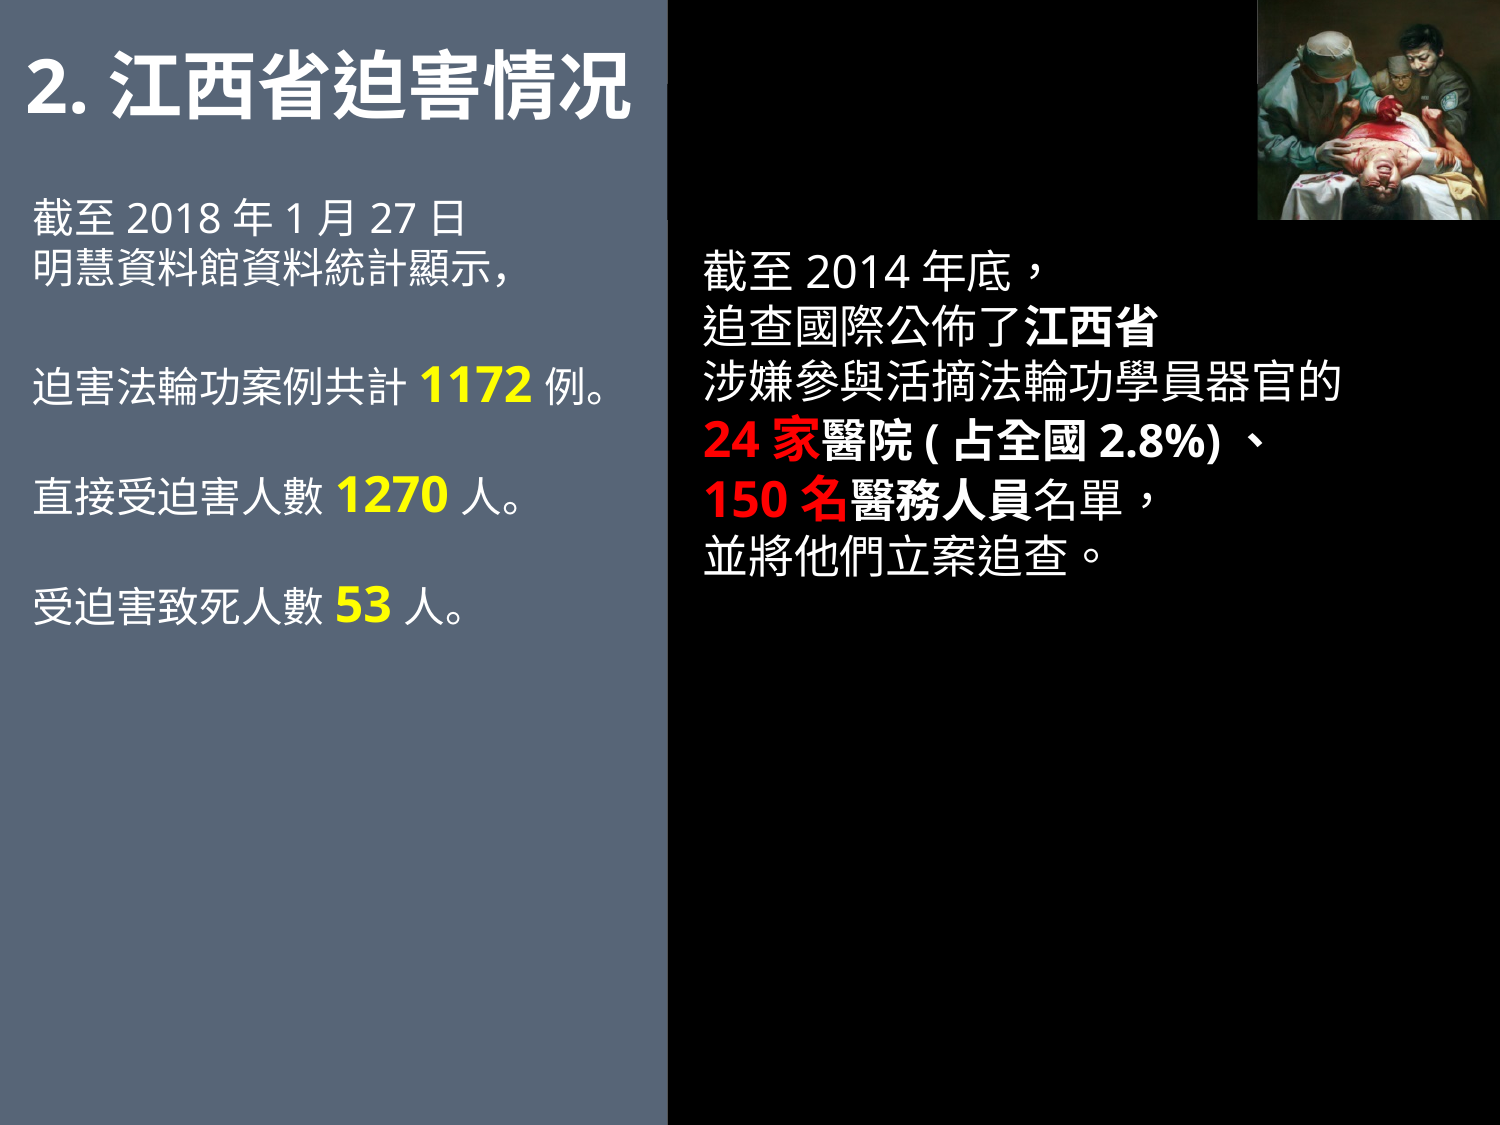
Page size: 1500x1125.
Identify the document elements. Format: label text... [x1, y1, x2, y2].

text_box 截至2018年1月27日 明慧資料館資料統計顯示， 迫害法輪功案例共計1172例。 直接受迫害人數1270人。 受迫害致死人數53人。 [17, 184, 656, 640]
text_box [669, 227, 1500, 1125]
text_box [0, 0, 669, 1125]
text_box 2.江西省迫害情况 [10, 30, 648, 136]
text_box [666, 0, 1500, 221]
text_box 截至2014年底， 追查國際公佈了江西省 涉嫌參與活摘法輪功學員器官的 24家醫院(占全國2.8%)、 150名醫務人員名單， 並將他們立案追查。 [687, 234, 1480, 590]
